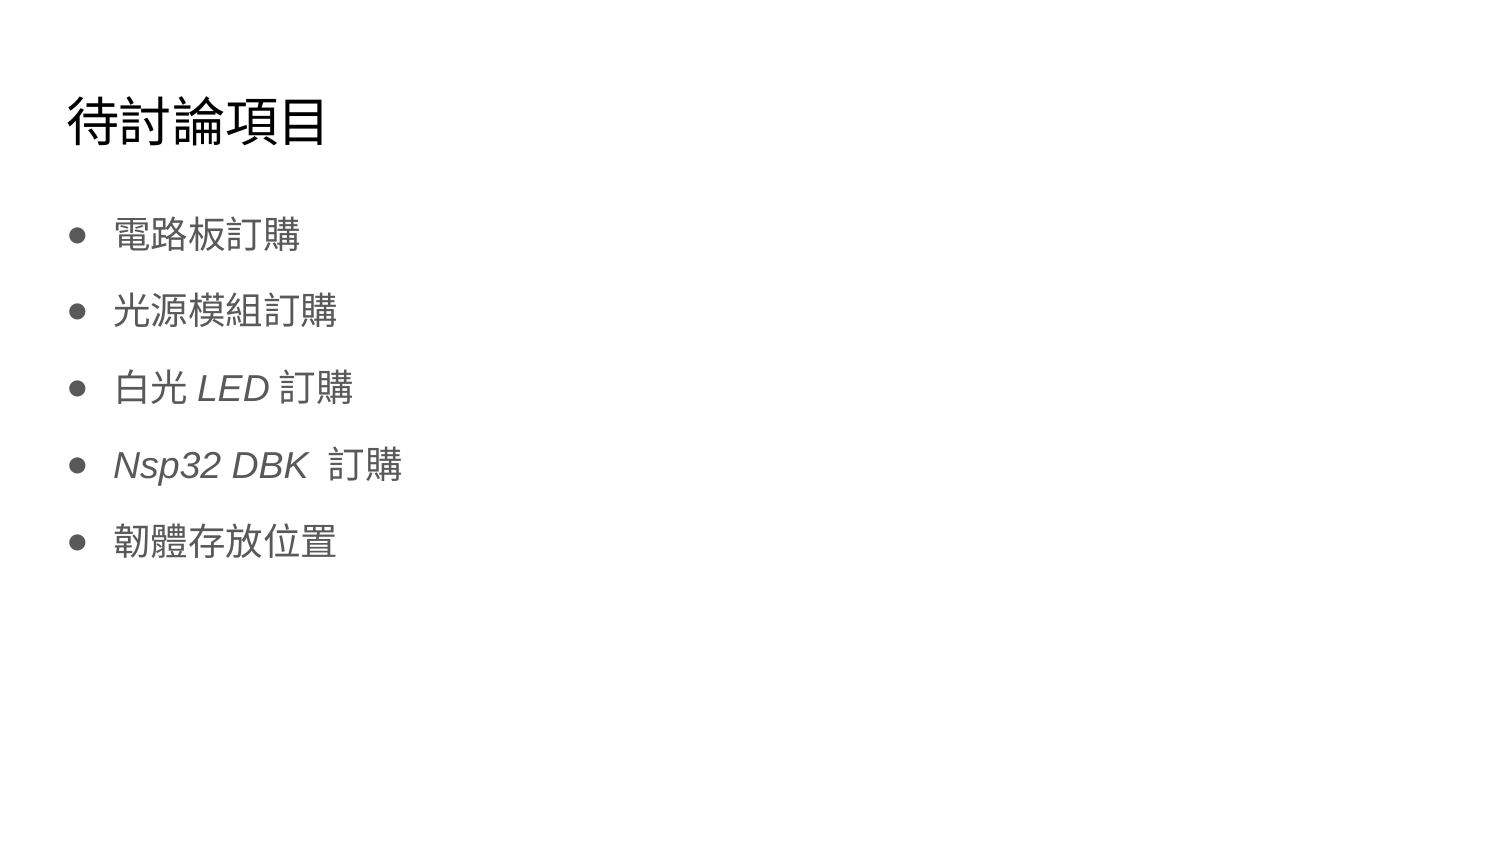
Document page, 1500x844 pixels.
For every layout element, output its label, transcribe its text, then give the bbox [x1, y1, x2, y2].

title 待討論項目 [51, 72, 1449, 167]
list 電路板訂購 光源模組訂購 白光LED訂購 Nsp32 DBK 訂購 韌體存放位置 [51, 189, 1449, 750]
